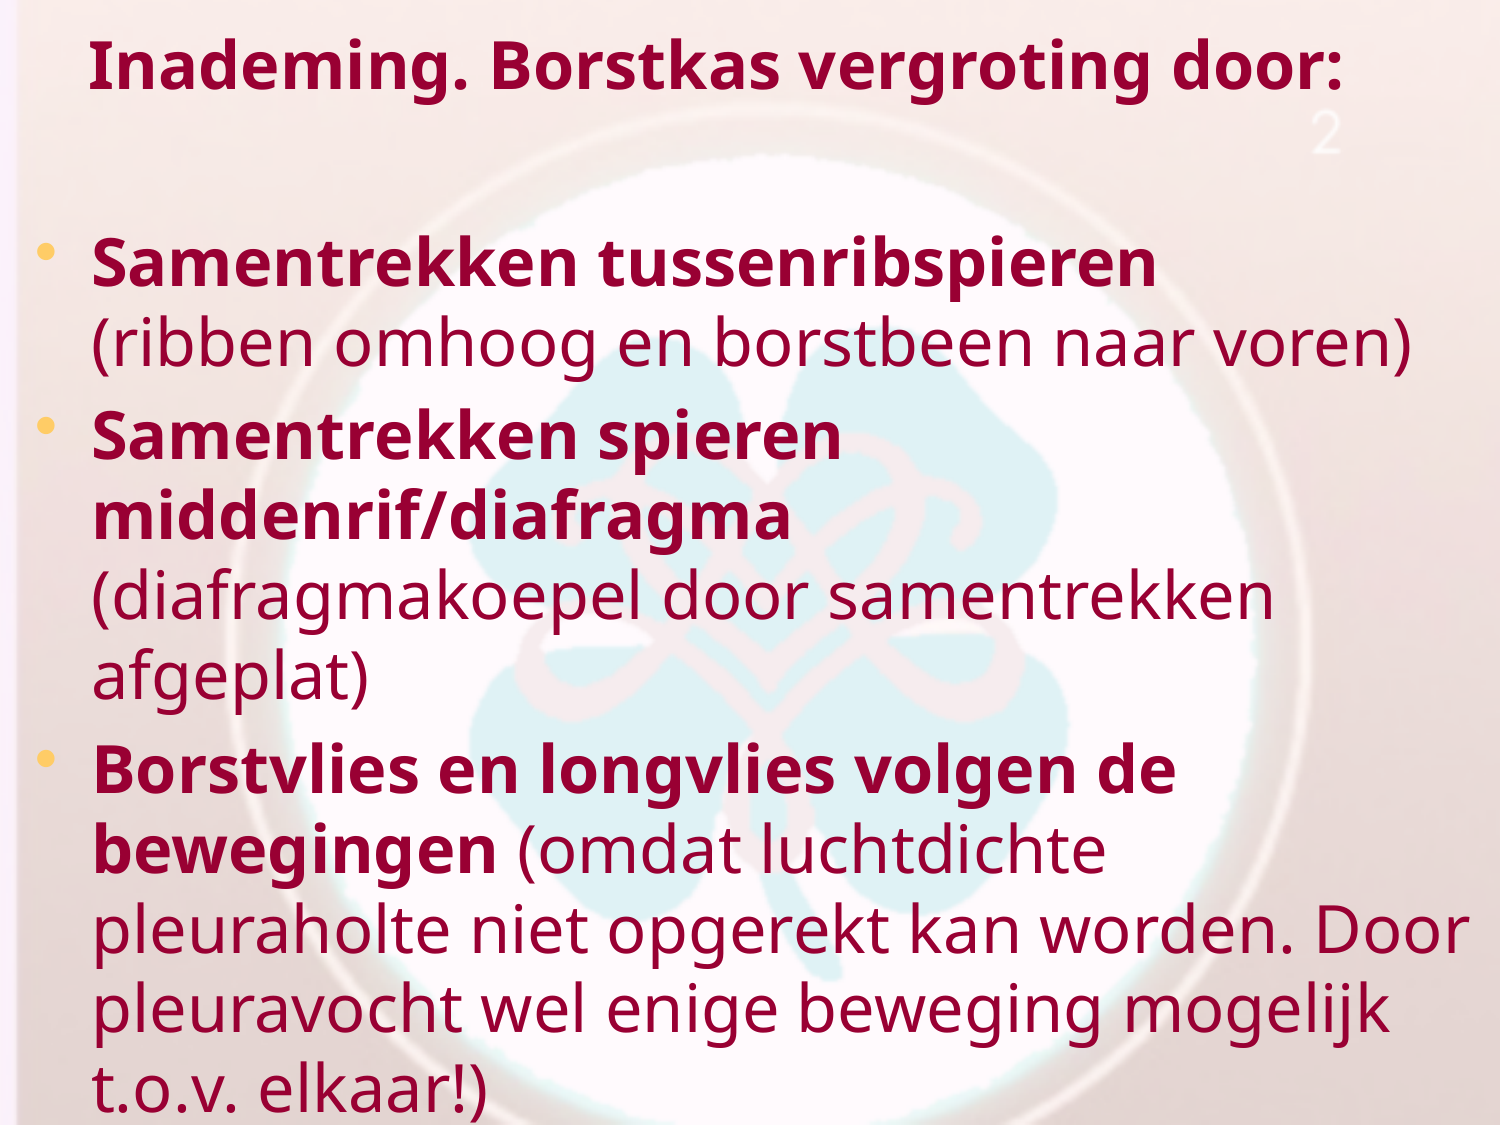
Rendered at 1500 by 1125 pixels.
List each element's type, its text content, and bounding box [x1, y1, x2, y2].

title Inademing. Borstkas vergroting door: [0, 0, 1452, 125]
list Samentrekken tussenribspieren (ribben omhoog en borstbeen naar voren) Samentrekken spieren middenrif/diafragma (diafragmakoepel door samentrekken afgeplat) Borstvlies en longvlies volgen de bewegingen (omdat luchtdichte pleuraholte niet opgerekt kan worden. Door pleuravocht wel enige beweging mogelijk t.o.v. elkaar!) Ruimte in longen groter (druk lager) en lucht stroomt van buitenaf naar de alveolen [19, 212, 1500, 1125]
picture [0, 0, 1500, 1125]
